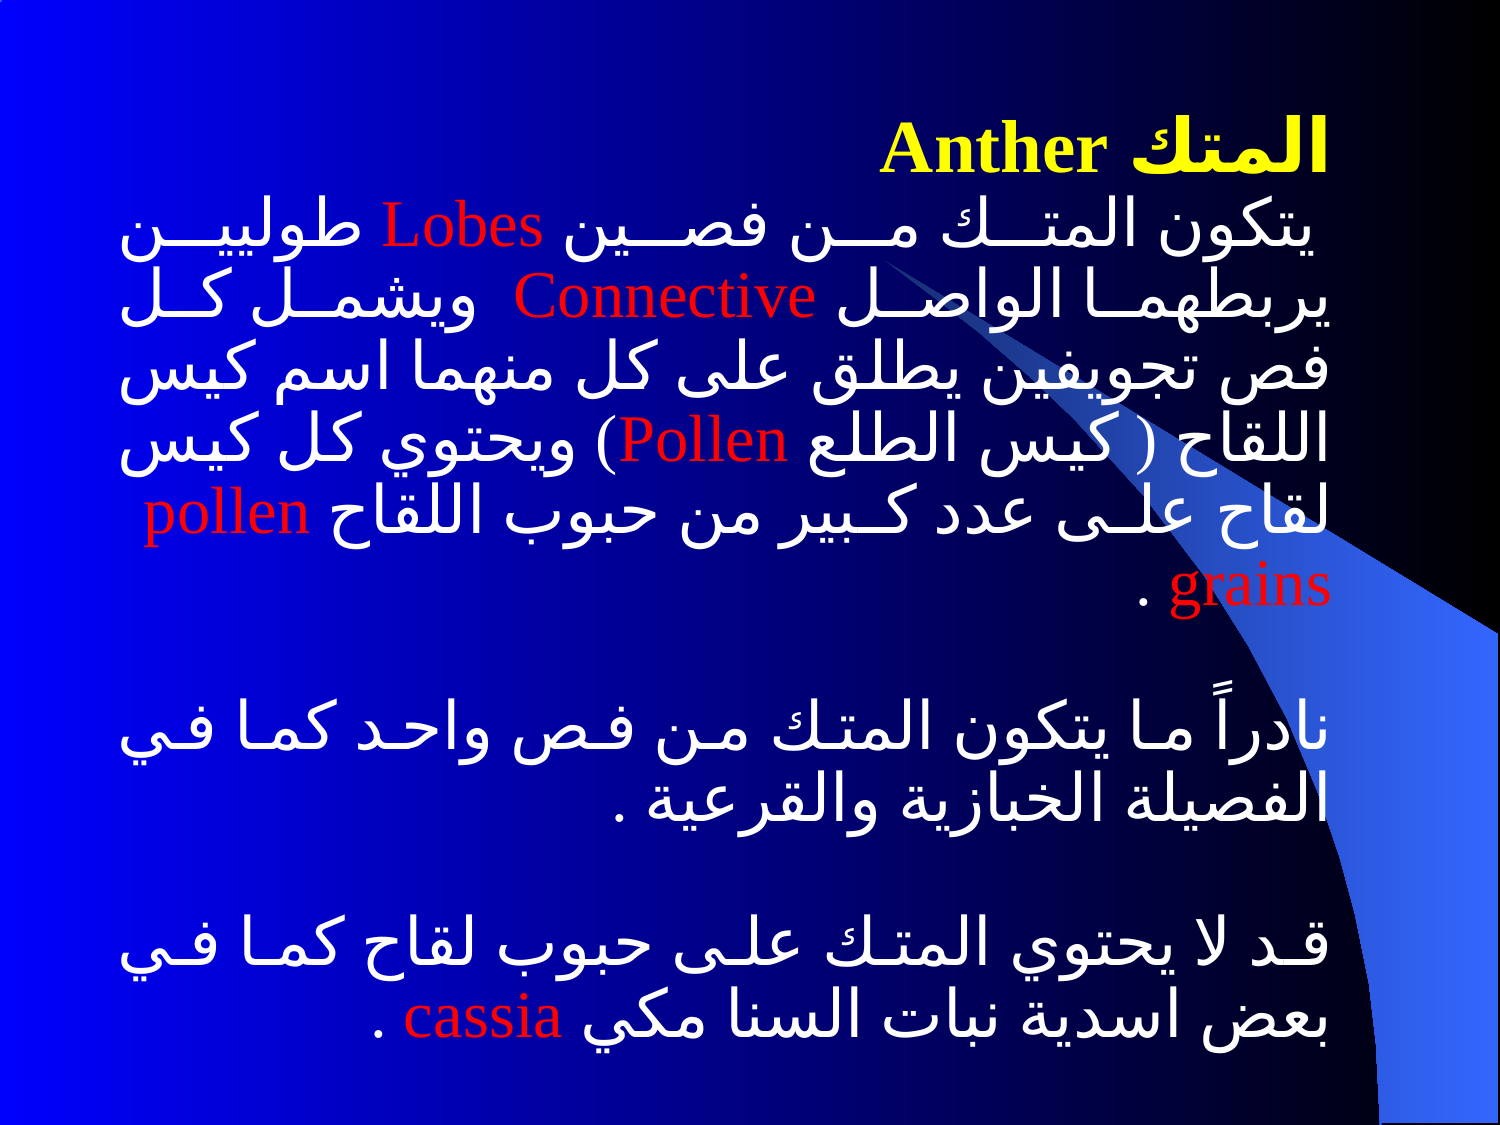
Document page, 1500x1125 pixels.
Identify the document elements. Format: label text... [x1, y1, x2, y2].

list المتك Anther يتكون المتك من فصين Lobes طوليين يربطهما الواصل Connective ويشمل كل فص تجويفين يطلق على كل منهما اسم كيس اللقاح ( كيس الطلع Pollen) ويحتوي كل كيس لقاح على عدد كبير من حبوب اللقاح pollen grains . نادراً ما يتكون المتك من فص واحد كما في الفصيلة الخبازية والقرعية . قد لا يحتوي المتك على حبوب لقاح كما في بعض اسدية نبات السنا مكي cassia . [87, 99, 1363, 1051]
